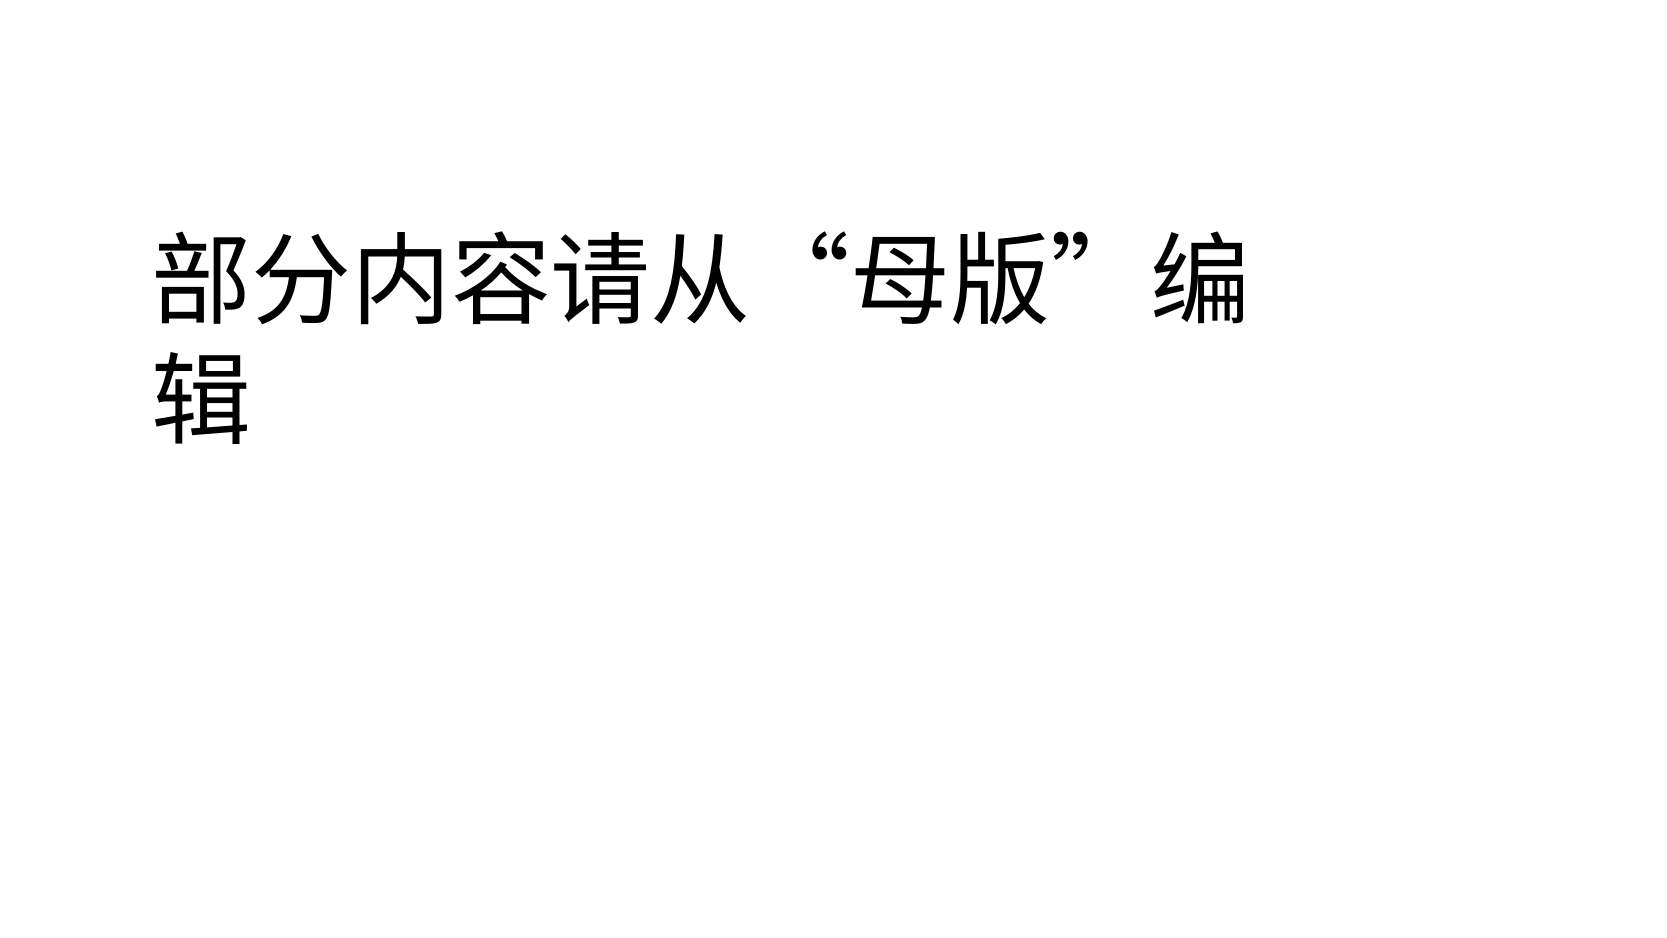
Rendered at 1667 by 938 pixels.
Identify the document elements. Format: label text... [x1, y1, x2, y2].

text_box 部分内容请从“母版”编辑 [136, 208, 1306, 464]
